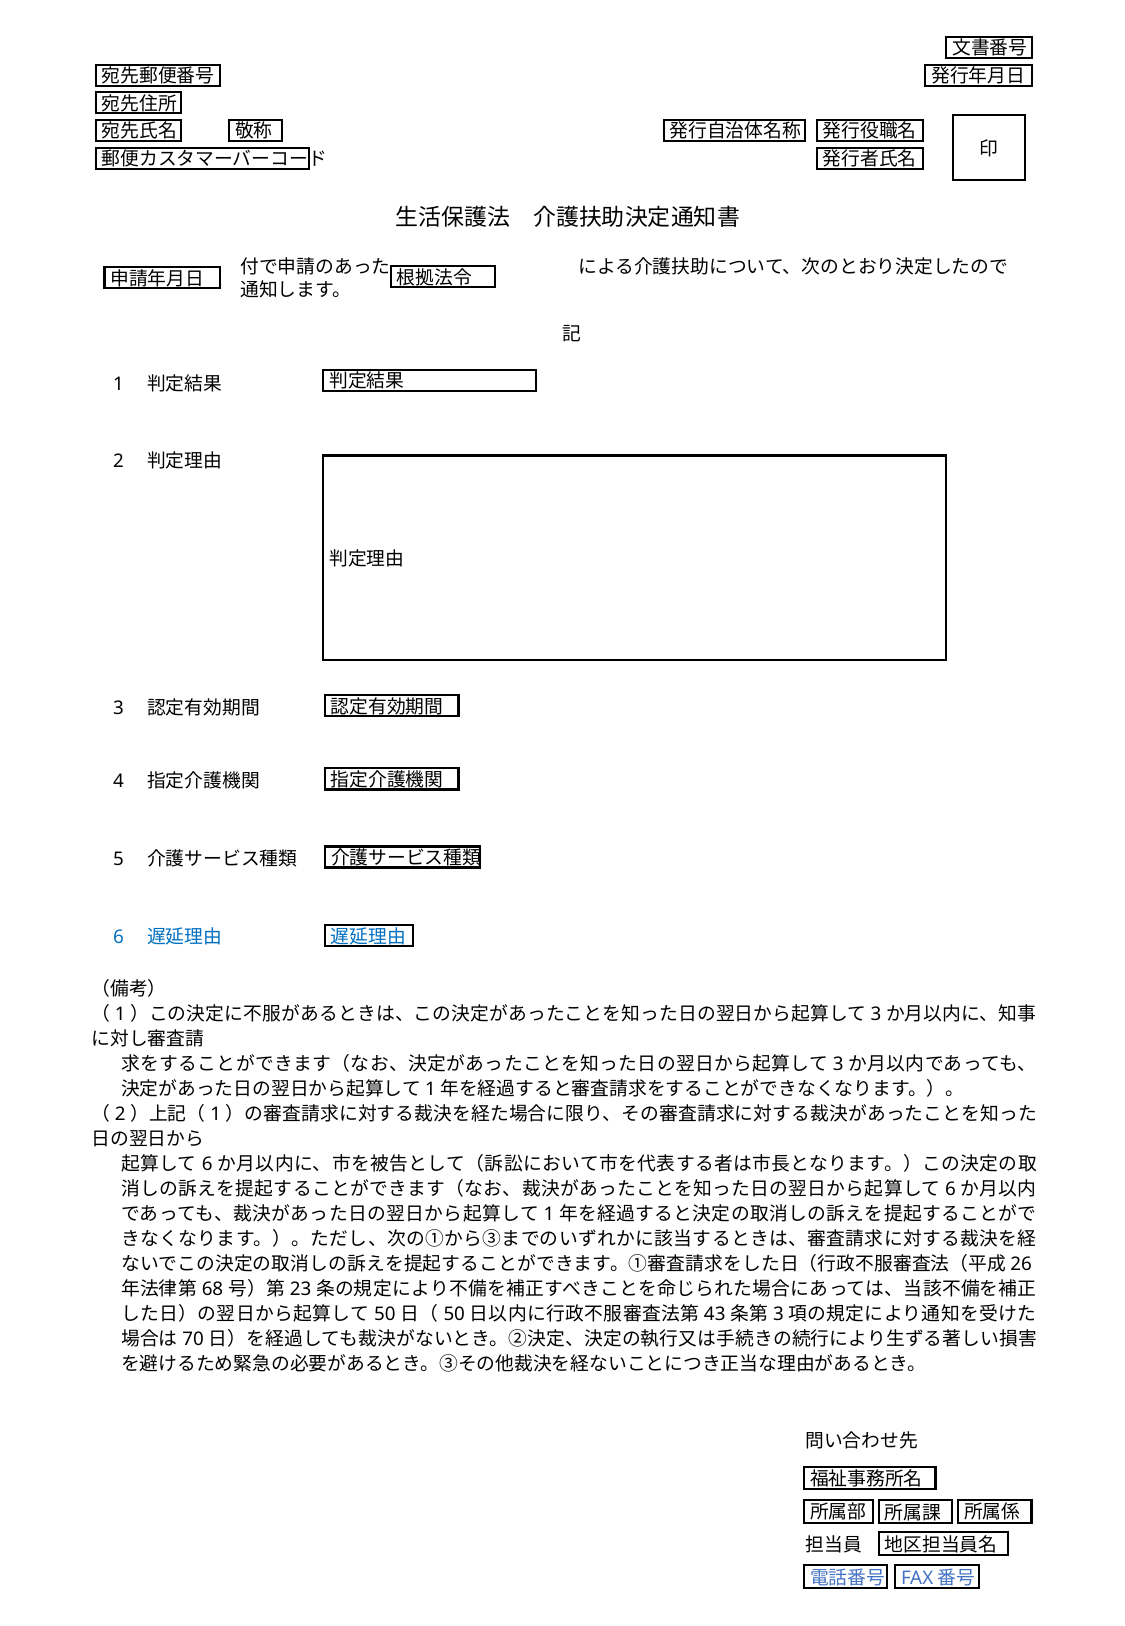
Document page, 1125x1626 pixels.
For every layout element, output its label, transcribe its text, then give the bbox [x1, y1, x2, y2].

text_box 5 介護サービス種類 [98, 828, 1037, 877]
text_box 1 判定結果 [98, 352, 1037, 402]
text_box 3 認定有効期間 [98, 677, 1037, 726]
text_box 6 遅延理由 [98, 906, 1037, 955]
text_box 4 指定介護機関 [98, 750, 1037, 799]
text_box 判定理由 [322, 479, 947, 661]
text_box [95, 64, 309, 169]
text_box 生活保護法 介護扶助決定通知書 [95, 195, 1041, 238]
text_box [925, 36, 1032, 86]
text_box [663, 114, 1025, 181]
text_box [790, 1421, 1032, 1589]
text_box （備考） （1）この決定に不服があるときは、この決定があったことを知った日の翌日から起算して3か月以内に、知事に対し審査請 求をすることができます（なお、決定があったことを知った日の翌日から起算して3か月以内であっても、決定があった日の翌日から起算して1年を経過すると審査請求をすることができなくなります。）。 （2）上記（1）の審査請求に対する裁決を経た場合に限り、その審査請求に対する裁決があったことを知った日の翌日から 起算して6か月以内に、市を被告として（訴訟において市を代表する者は市長となります。）この決定の取消しの訴えを提起することができます（なお、裁決があったことを知った日の翌日から起算して6か月以内であっても、裁決があった日の翌日から起算して1年を経過すると決定の取消しの訴えを提起することができなくなります。）。ただし、次の①から③までのいずれかに該当するときは、審査請求に対する裁決を経ないでこの決定の取消しの訴えを提起することができます。①審査請求をした日（行政不服審査法（平成26年法律第68号）第23条の規定により不備を補正すべきことを命じられた場合にあっては、当該不備を補正した日）の翌日から起算して50日（50日以内に行政不服審査法第43条第3項の規定により通知を受けた場合は70日）を経過しても裁決がないとき。②決定、決定の執行又は手続きの続行により生ずる著しい損害を避けるため緊急の必要があるとき。③その他裁決を経ないことにつき正当な理由があるとき。 [91, 974, 1037, 1375]
text_box 申請年月日 [103, 266, 221, 289]
text_box 記 [99, 314, 1045, 352]
text_box 付で申請のあった による介護扶助について、次のとおり決定したので通知します。 [225, 247, 1025, 308]
text_box 根拠法令 [390, 265, 496, 288]
text_box 2 判定理由 [98, 430, 1037, 479]
